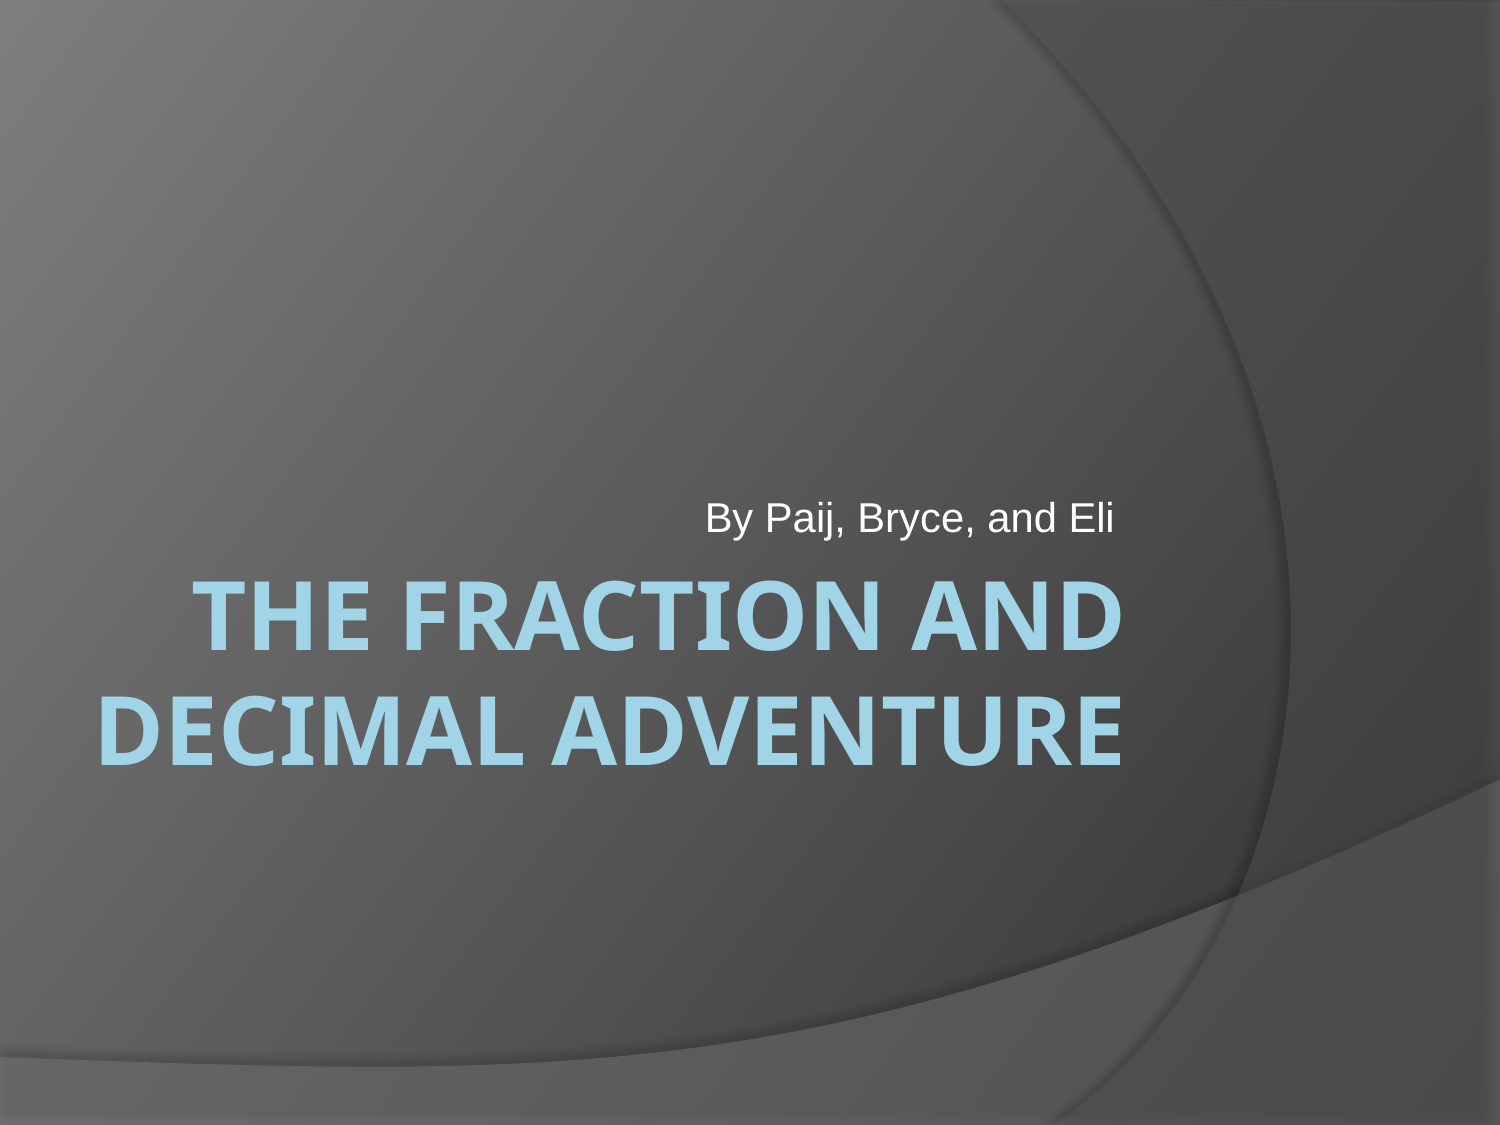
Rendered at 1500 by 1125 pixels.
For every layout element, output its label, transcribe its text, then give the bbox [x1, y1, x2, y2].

title The Fraction and decimal Adventure [70, 547, 1134, 925]
subtitle By Paij, Bryce, and Eli [71, 253, 1134, 541]
